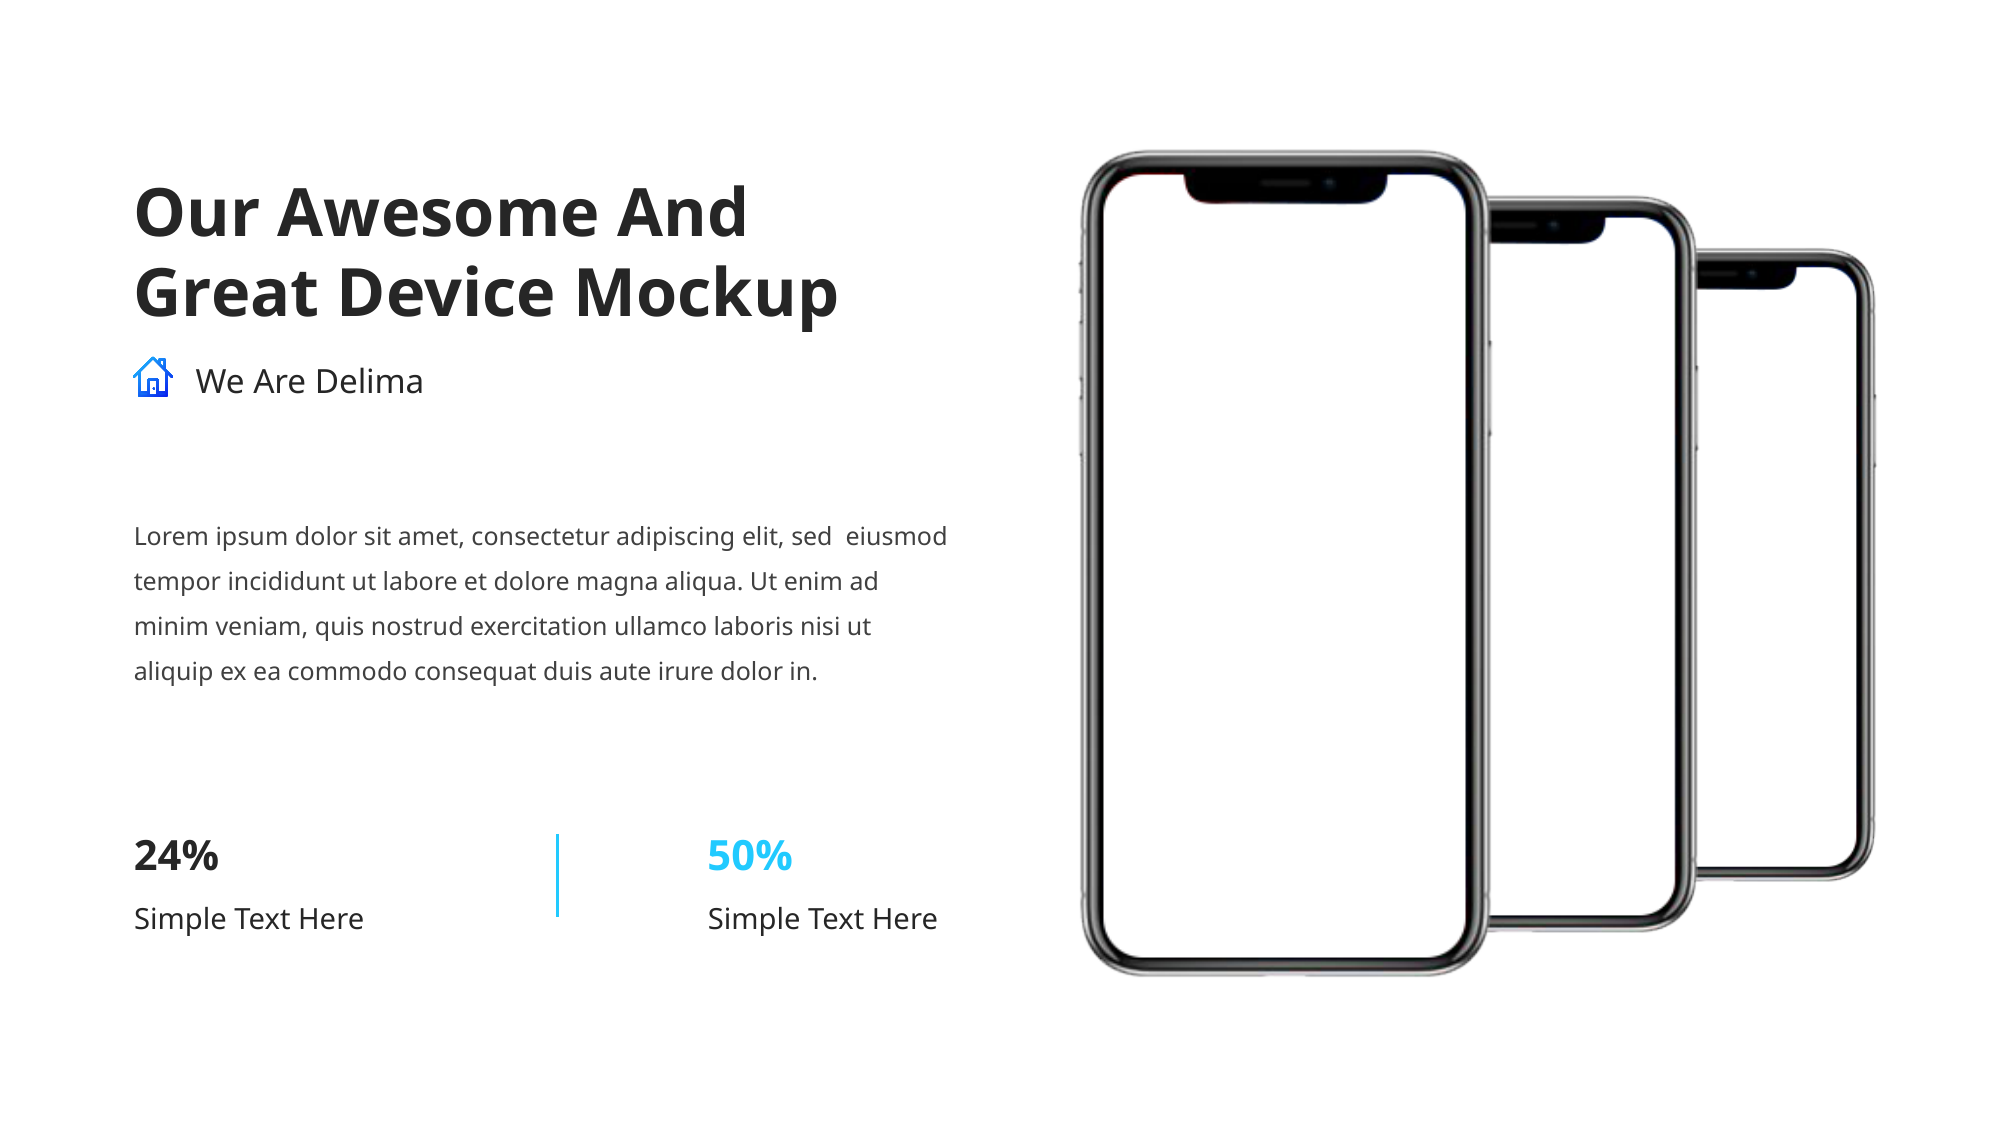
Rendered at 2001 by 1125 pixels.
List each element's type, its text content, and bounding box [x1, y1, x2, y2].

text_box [692, 796, 1000, 944]
text_box Lorem ipsum dolor sit amet, consectetur adipiscing elit, sed eiusmod tempor incididunt ut labore et dolore magna aliqua. Ut enim ad minim veniam, quis nostrud exercitation ullamco laboris nisi ut aliquip ex ea commodo consequat duis aute irure dolor in. [119, 498, 969, 693]
picture [1055, 138, 1894, 1001]
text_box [119, 796, 427, 944]
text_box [118, 162, 928, 409]
